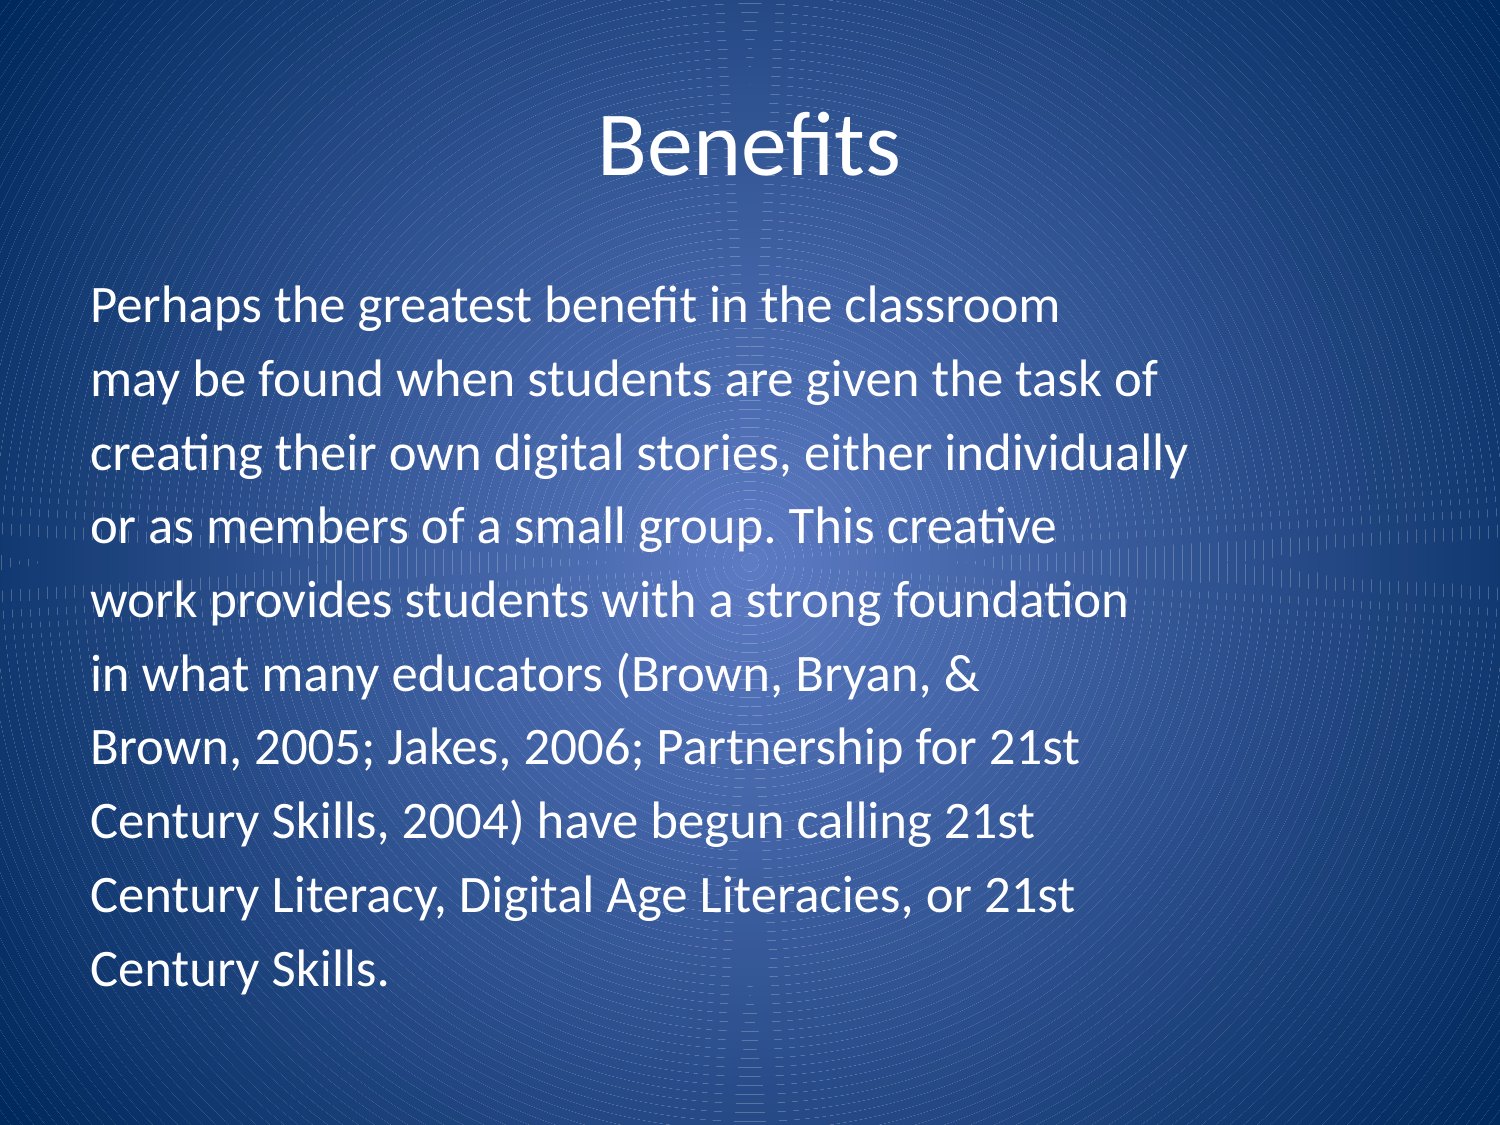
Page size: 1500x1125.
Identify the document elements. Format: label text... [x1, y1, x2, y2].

title Benefits [75, 45, 1425, 233]
list Perhaps the greatest benefit in the classroom may be found when students are given the task of creating their own digital stories, either individually or as members of a small group. This creative work provides students with a strong foundation in what many educators (Brown, Bryan, & Brown, 2005; Jakes, 2006; Partnership for 21st Century Skills, 2004) have begun calling 21st Century Literacy, Digital Age Literacies, or 21st Century Skills. [75, 262, 1425, 1005]
